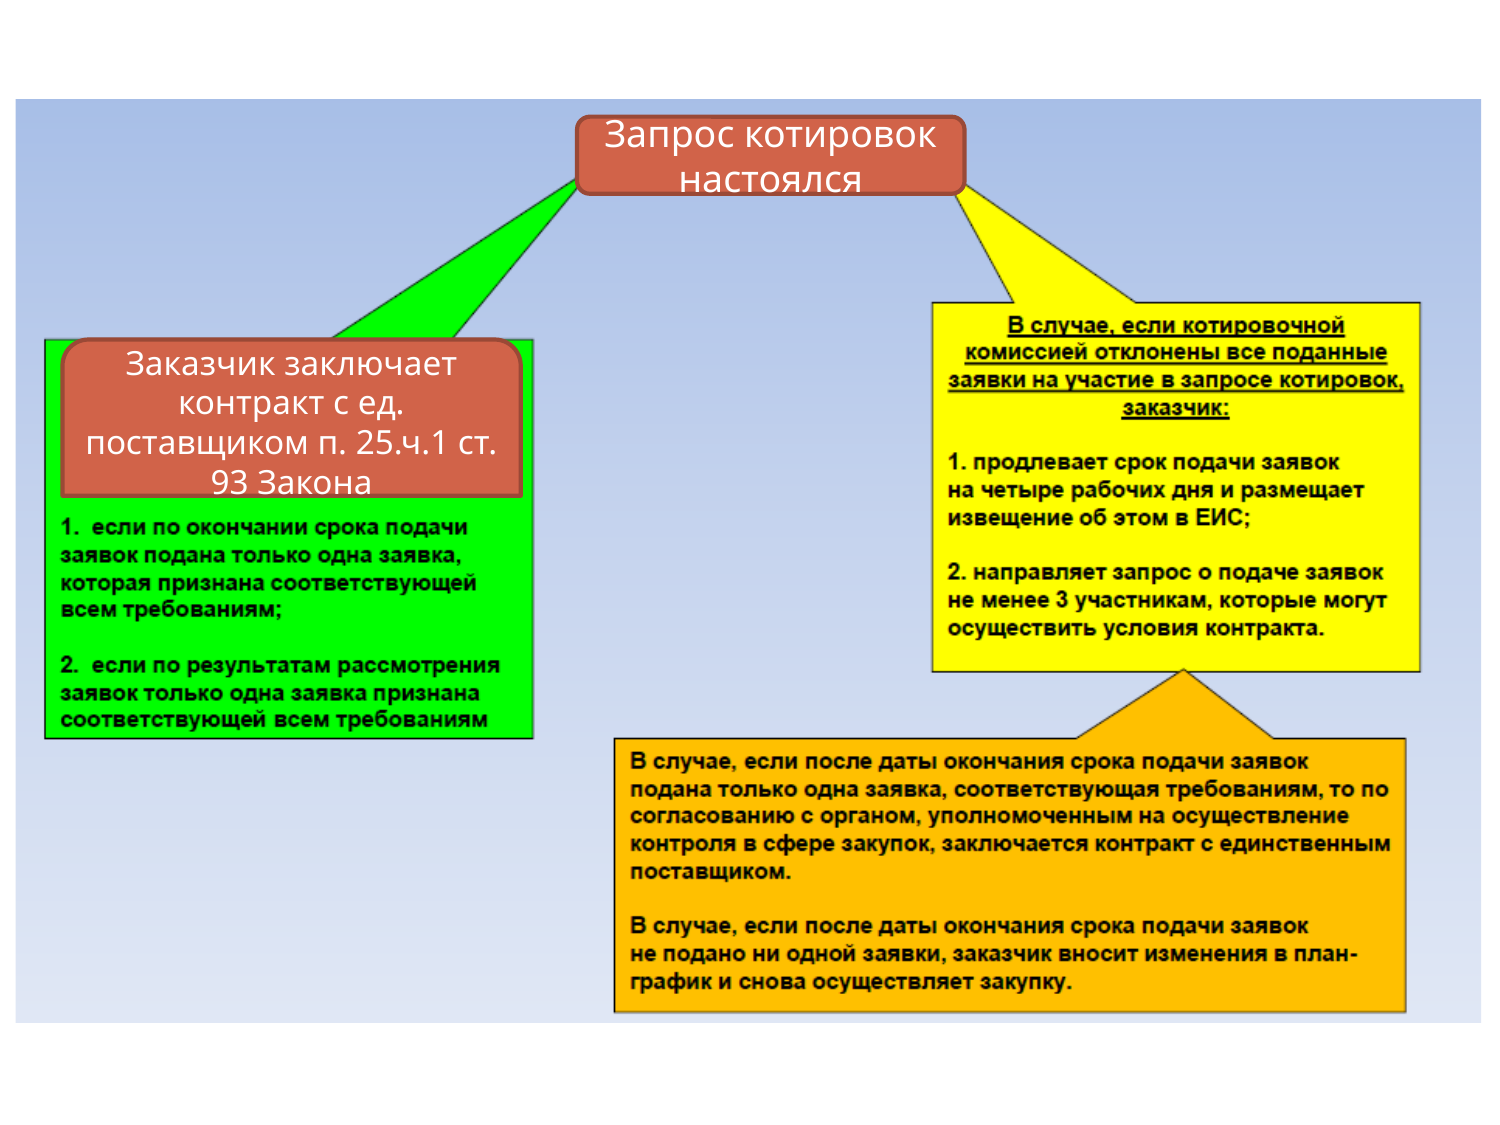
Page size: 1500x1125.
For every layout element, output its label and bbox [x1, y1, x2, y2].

picture [15, 99, 1482, 1024]
